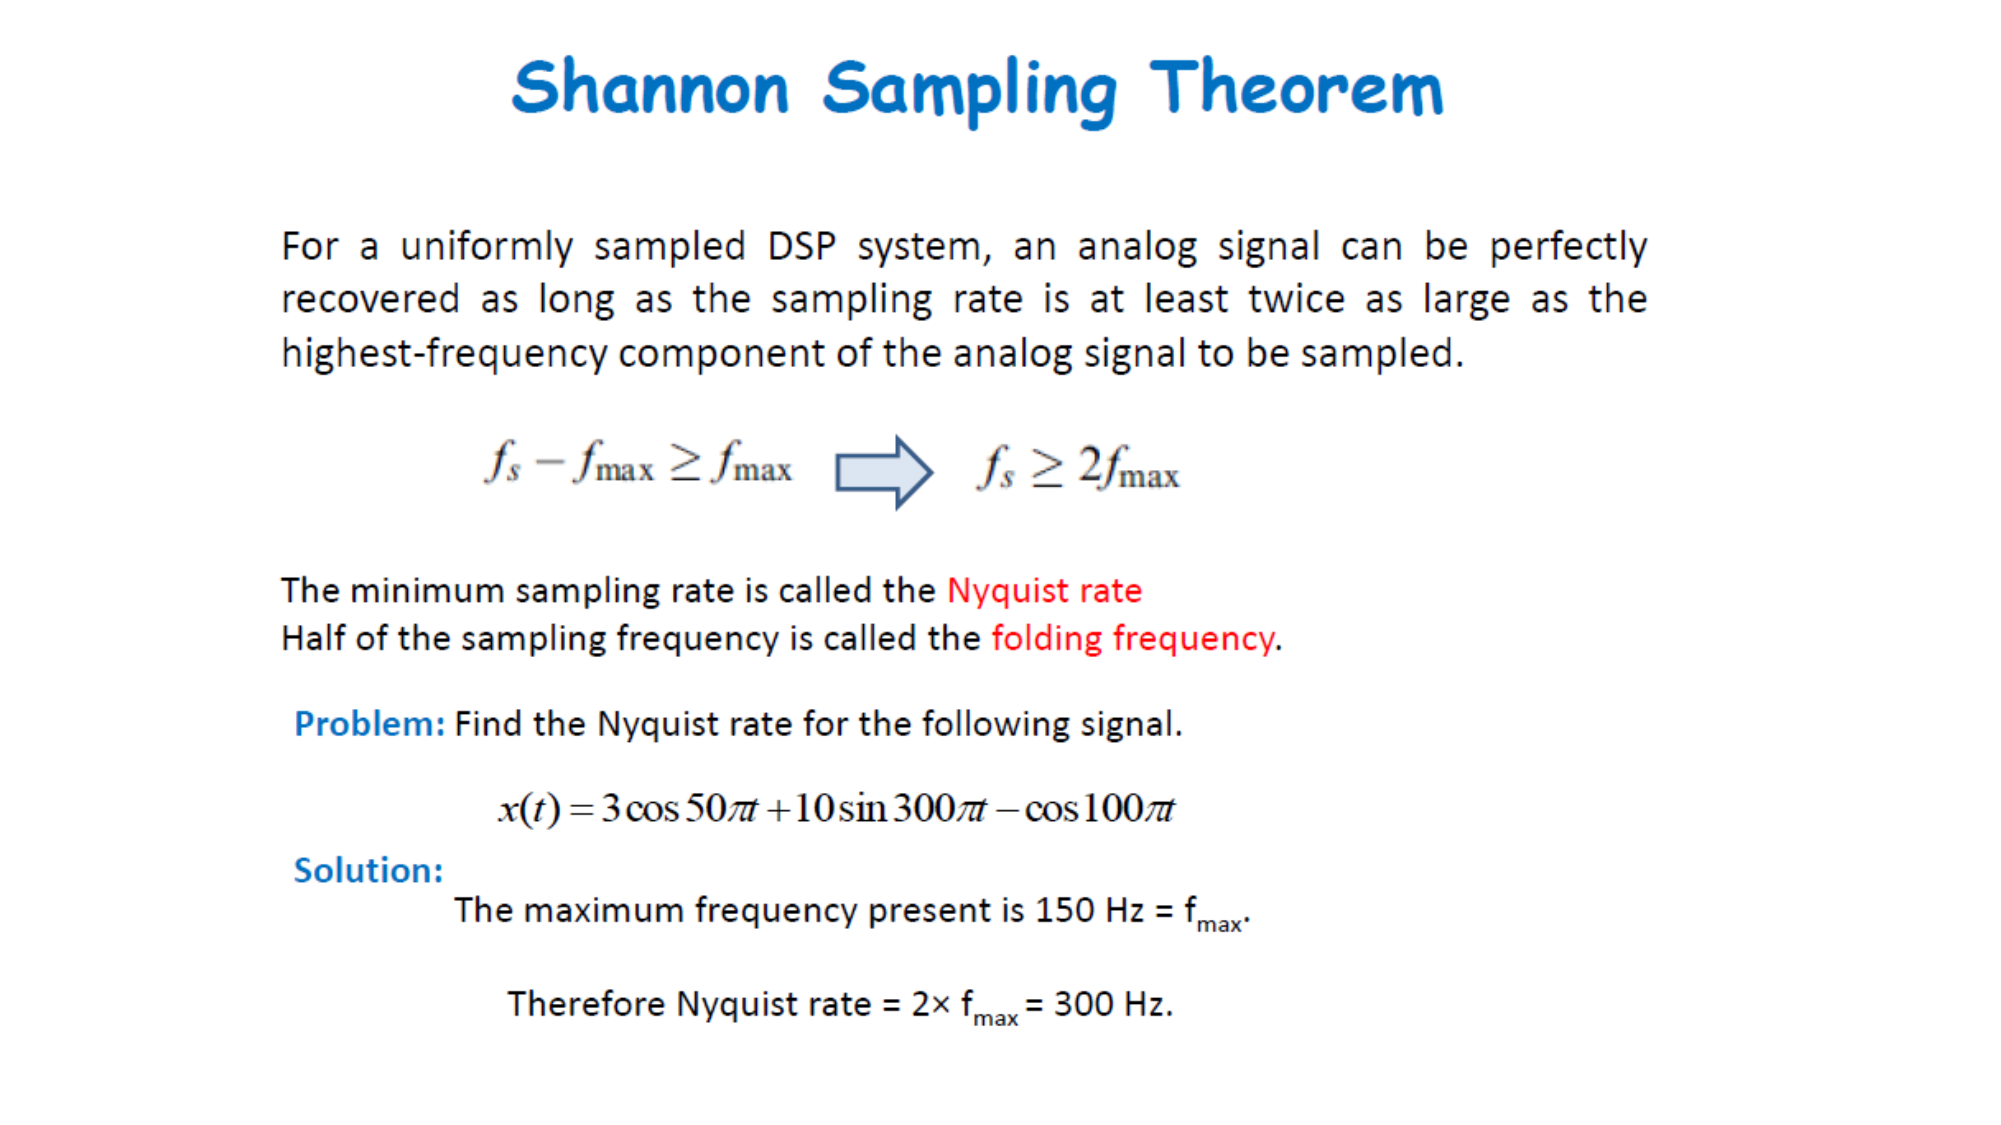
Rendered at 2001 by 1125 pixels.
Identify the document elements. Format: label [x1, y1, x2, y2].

picture [272, 44, 1658, 1031]
